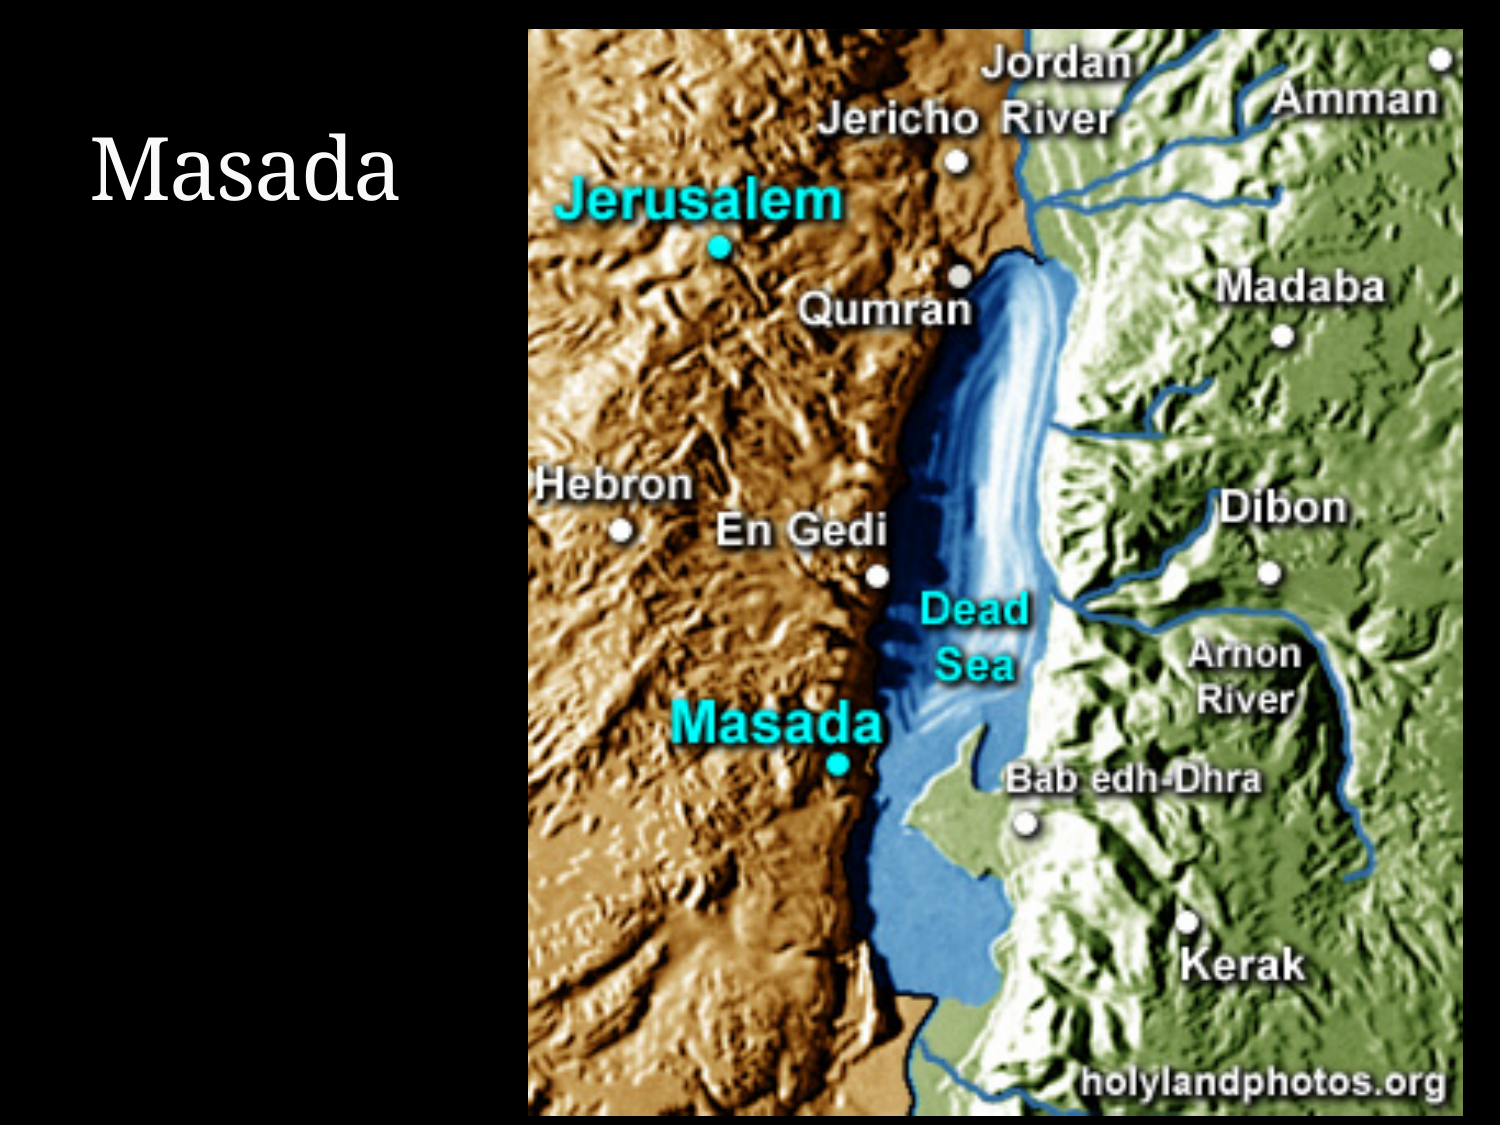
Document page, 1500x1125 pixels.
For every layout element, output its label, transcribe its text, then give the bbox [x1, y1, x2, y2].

title Masada [74, 24, 523, 225]
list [531, 32, 1461, 1114]
